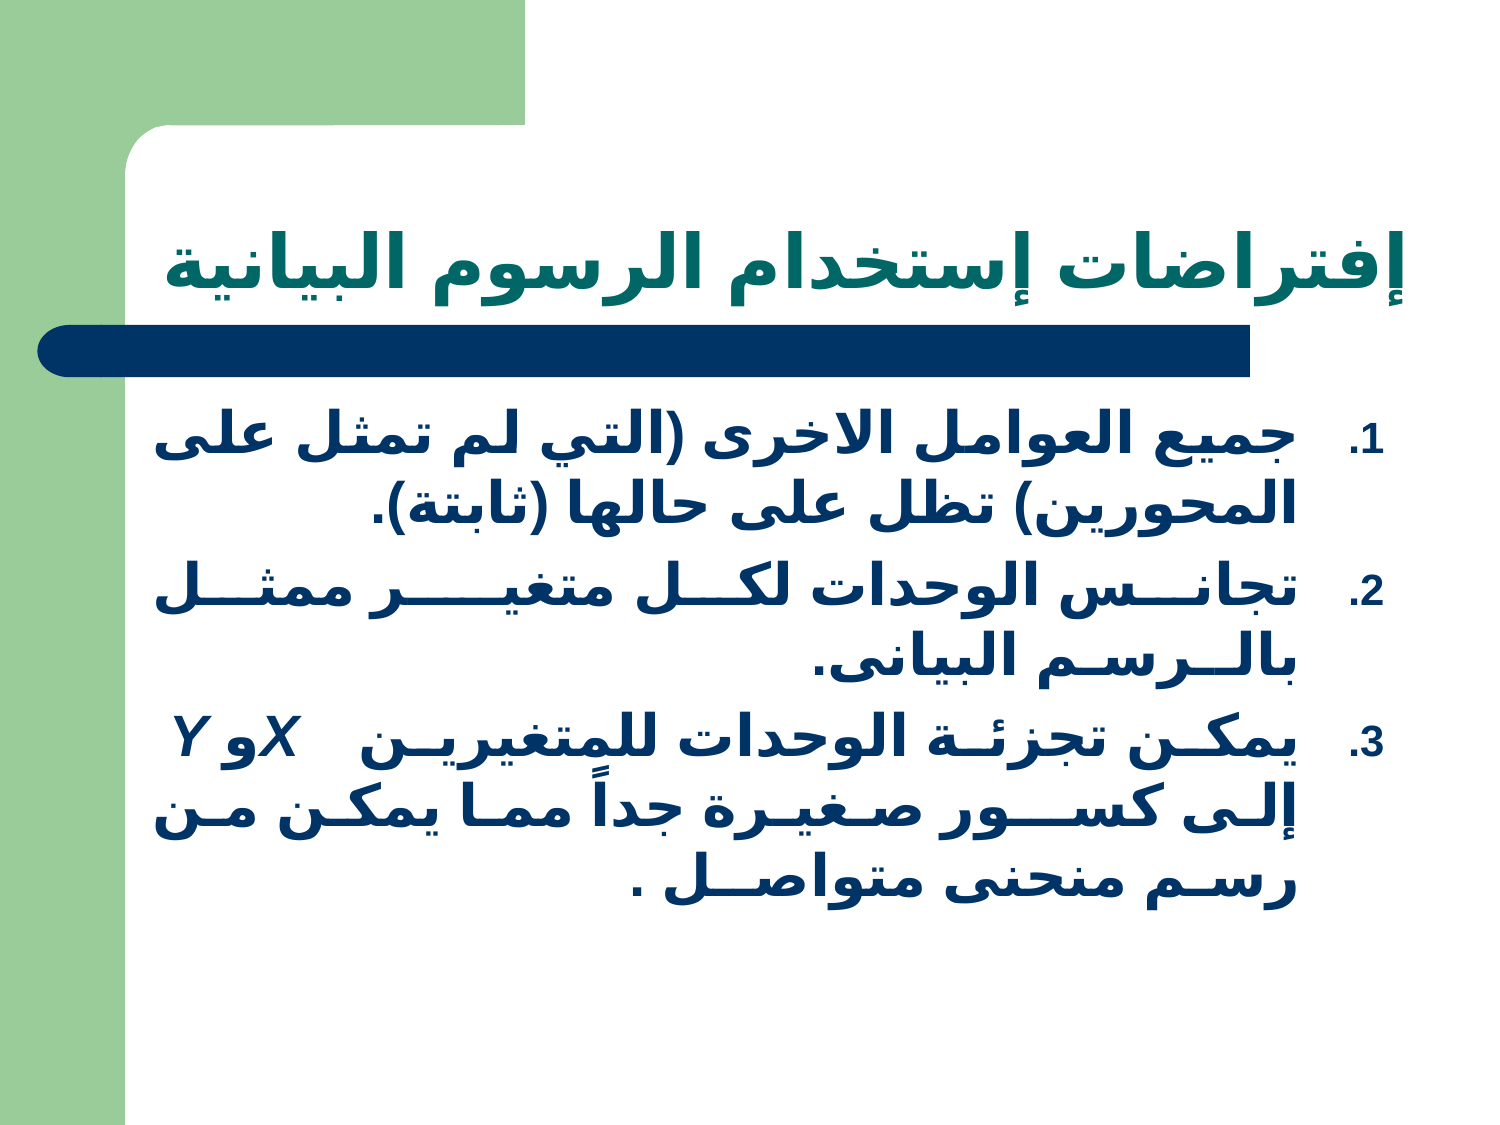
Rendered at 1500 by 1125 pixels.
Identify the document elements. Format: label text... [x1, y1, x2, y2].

list جميع العوامل الاخرى (التي لم تمثل على المحورين) تظل على حالها (ثابتة). تجانس الوحدات لكل متغيــر ممثل بالــرسـم البيانى. يمكن تجزئة الوحدات للمتغيرين Xو Y إلى كســور صغيـرة جداً مما يمكن من رسـم منحنى متواصــل . [137, 387, 1400, 999]
title إفتراضات إستخدام الرسوم البيانية [124, 124, 1426, 313]
